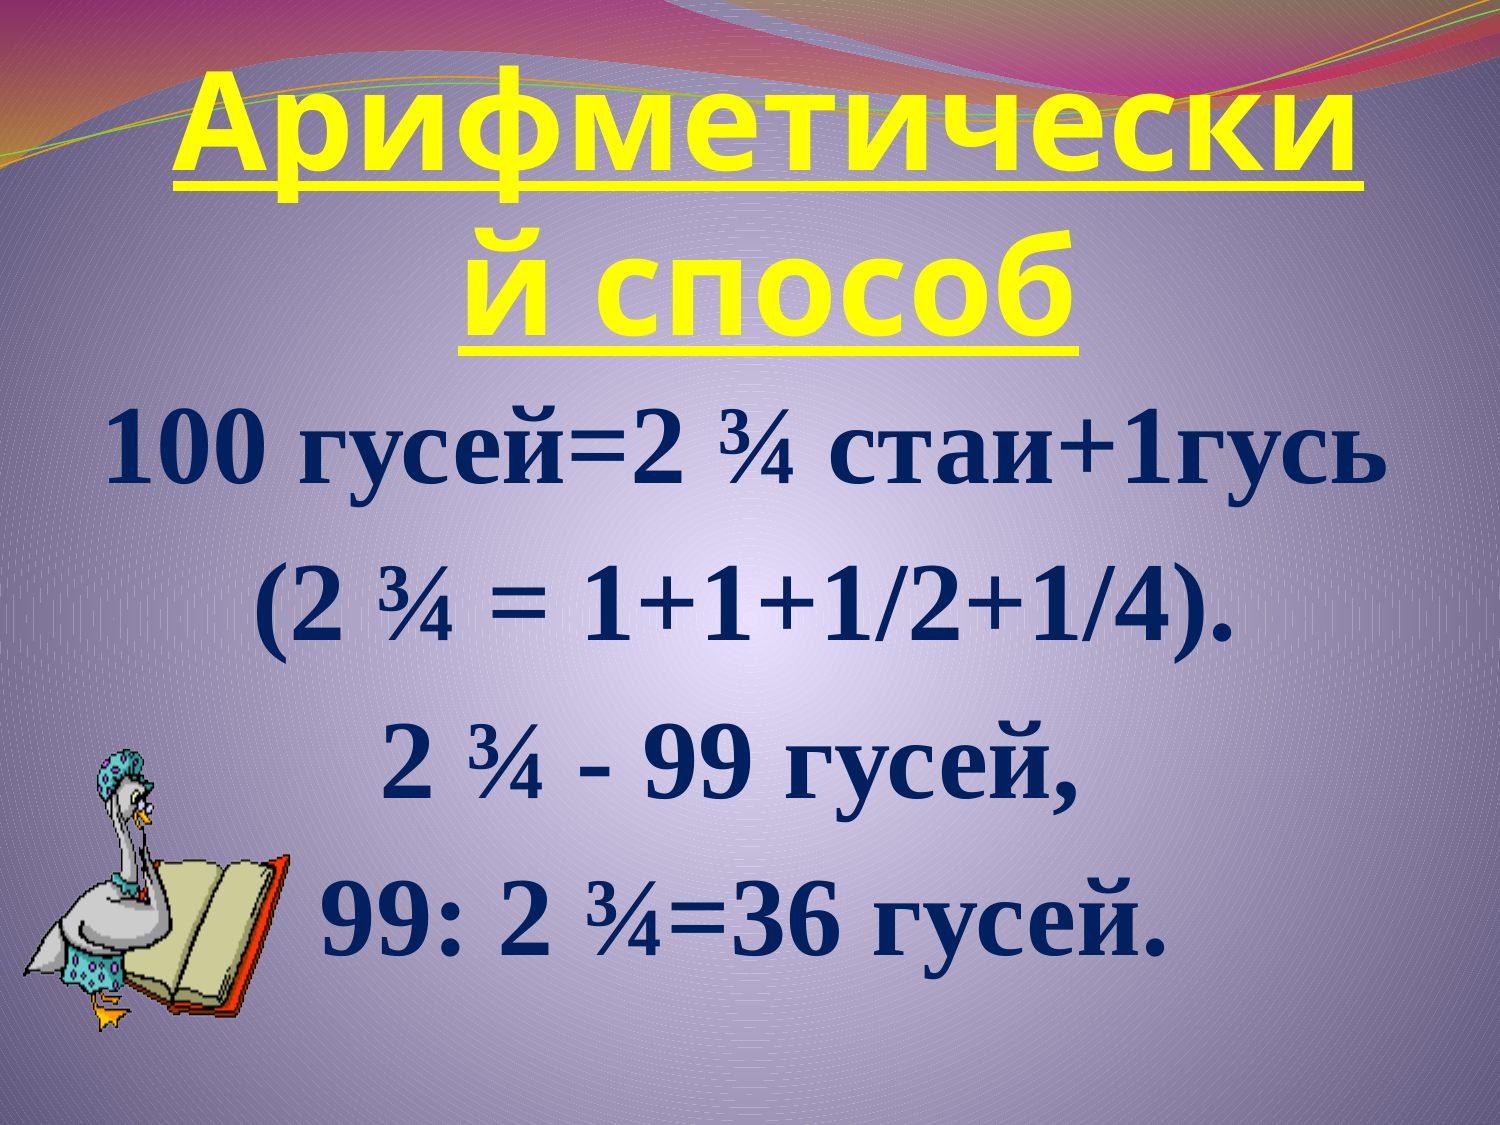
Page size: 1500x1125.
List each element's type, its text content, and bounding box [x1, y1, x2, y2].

table_header каменщик [46, 753, 299, 1045]
title Арифметический способ [164, 58, 1376, 363]
picture [23, 749, 294, 1032]
subtitle 100 гусей=2 ¾ стаи+1гусь (2 ¾ = 1+1+1/2+1/4). 2 ¾ - 99 гусей, 99: 2 ¾=36 гусей. [46, 363, 1454, 1090]
